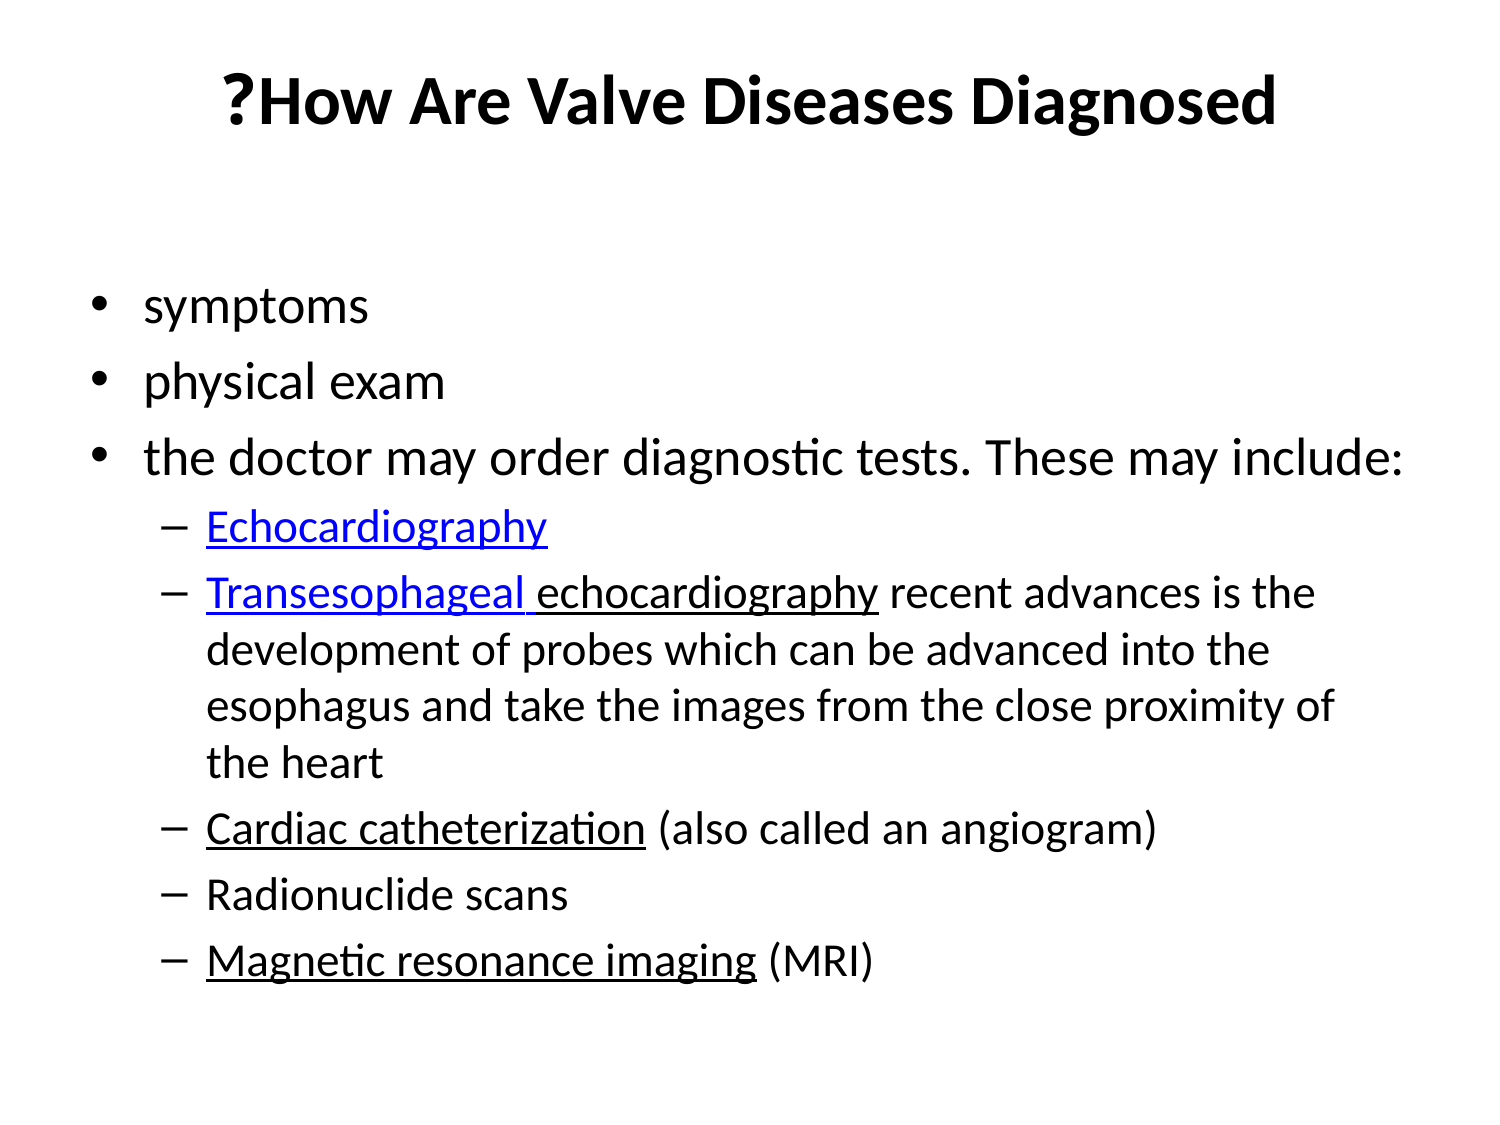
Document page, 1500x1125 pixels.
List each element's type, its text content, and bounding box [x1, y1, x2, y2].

list symptoms physical exam the doctor may order diagnostic tests. These may include: Echocardiography Transesophageal echocardiography recent advances is the development of probes which can be advanced into the esophagus and take the images from the close proximity of the heart Cardiac catheterization (also called an angiogram) Radionuclide scans Magnetic resonance imaging (MRI) [75, 262, 1425, 1005]
title How Are Valve Diseases Diagnosed? [75, 45, 1425, 233]
